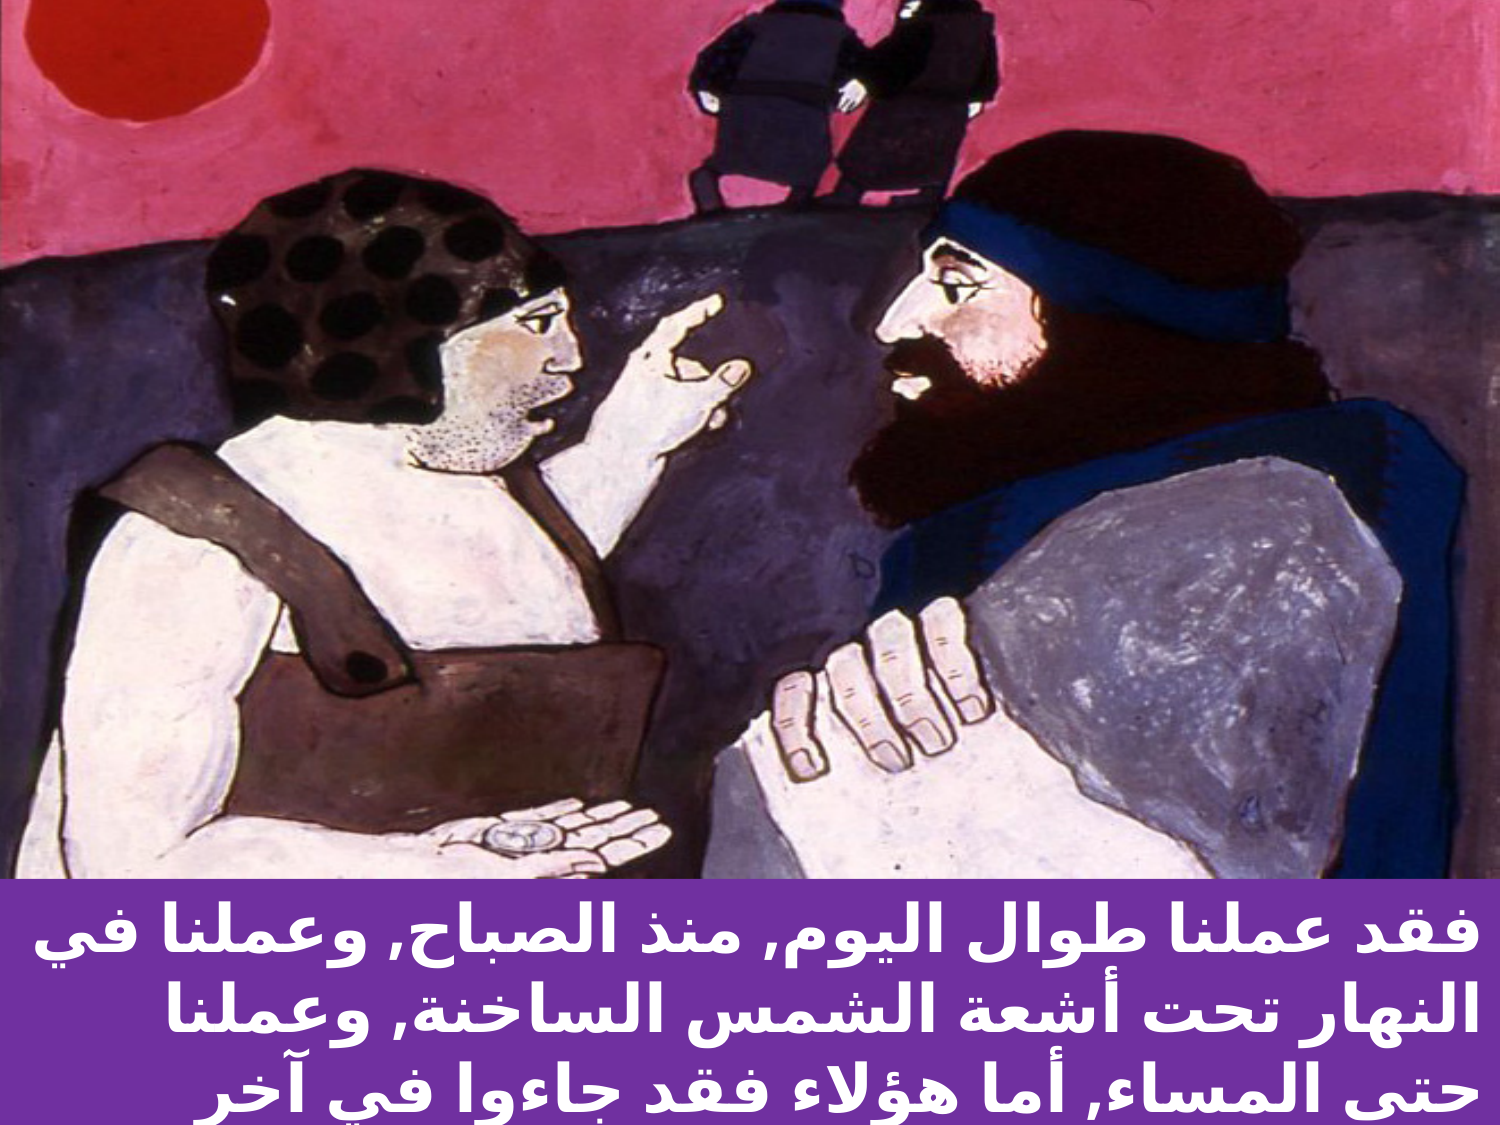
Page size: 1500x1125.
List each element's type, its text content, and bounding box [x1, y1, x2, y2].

picture [0, 0, 1500, 880]
text_box فقد عملنا طوال اليوم, منذ الصباح, وعملنا في النهار تحت أشعة الشمس الساخنة, وعملنا حتى المساء, أما هؤلاء فقد جاءوا في آخر النهار, وعملوا ساعة واحدة. وقد ساويتهم بنا “ [0, 886, 1500, 1125]
